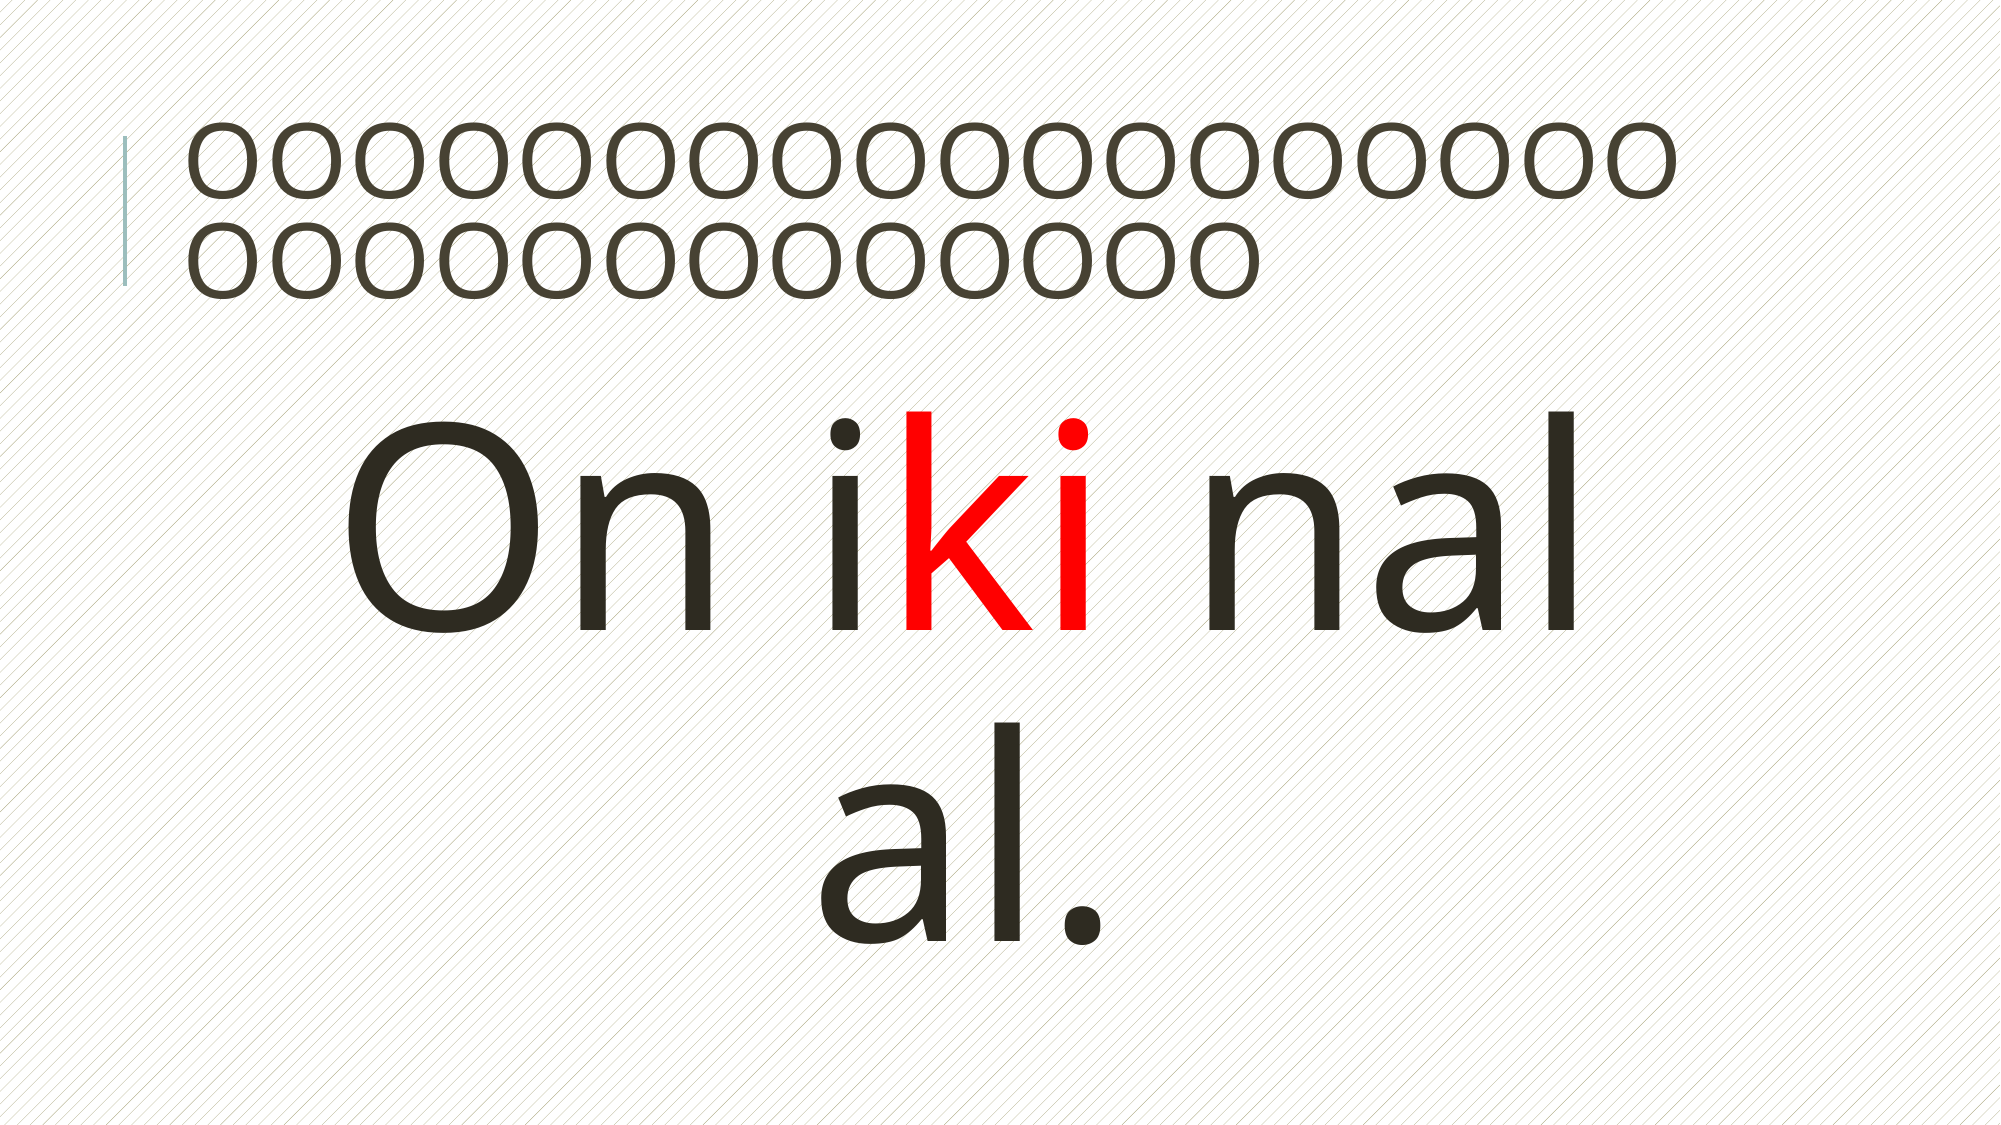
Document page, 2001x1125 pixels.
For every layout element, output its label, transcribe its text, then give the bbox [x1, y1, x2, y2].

title ooooooooooooooooooooooooooooooo [168, 96, 1763, 342]
list On iki nal al. [168, 375, 1763, 1035]
